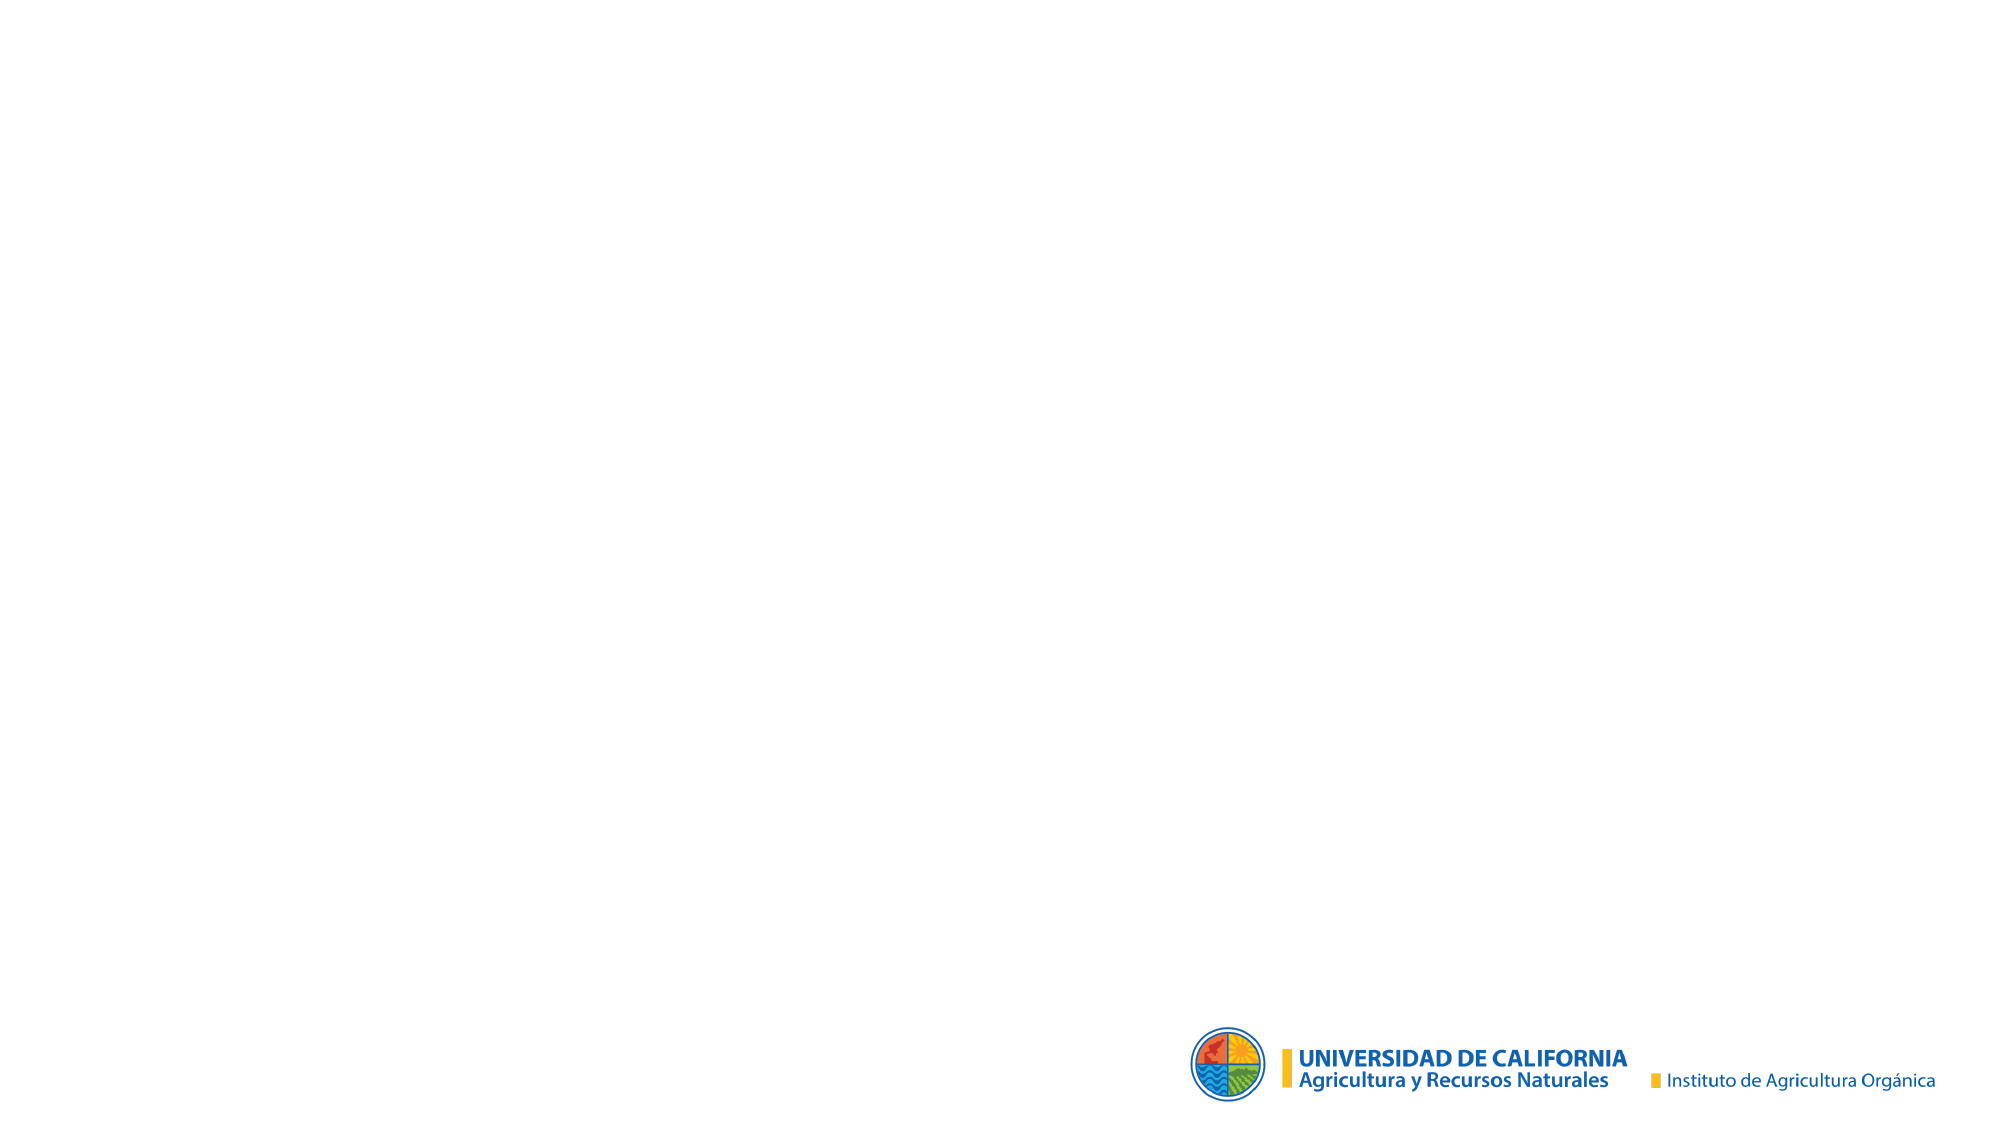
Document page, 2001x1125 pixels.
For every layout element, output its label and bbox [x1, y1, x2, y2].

picture [1167, 993, 2001, 1125]
